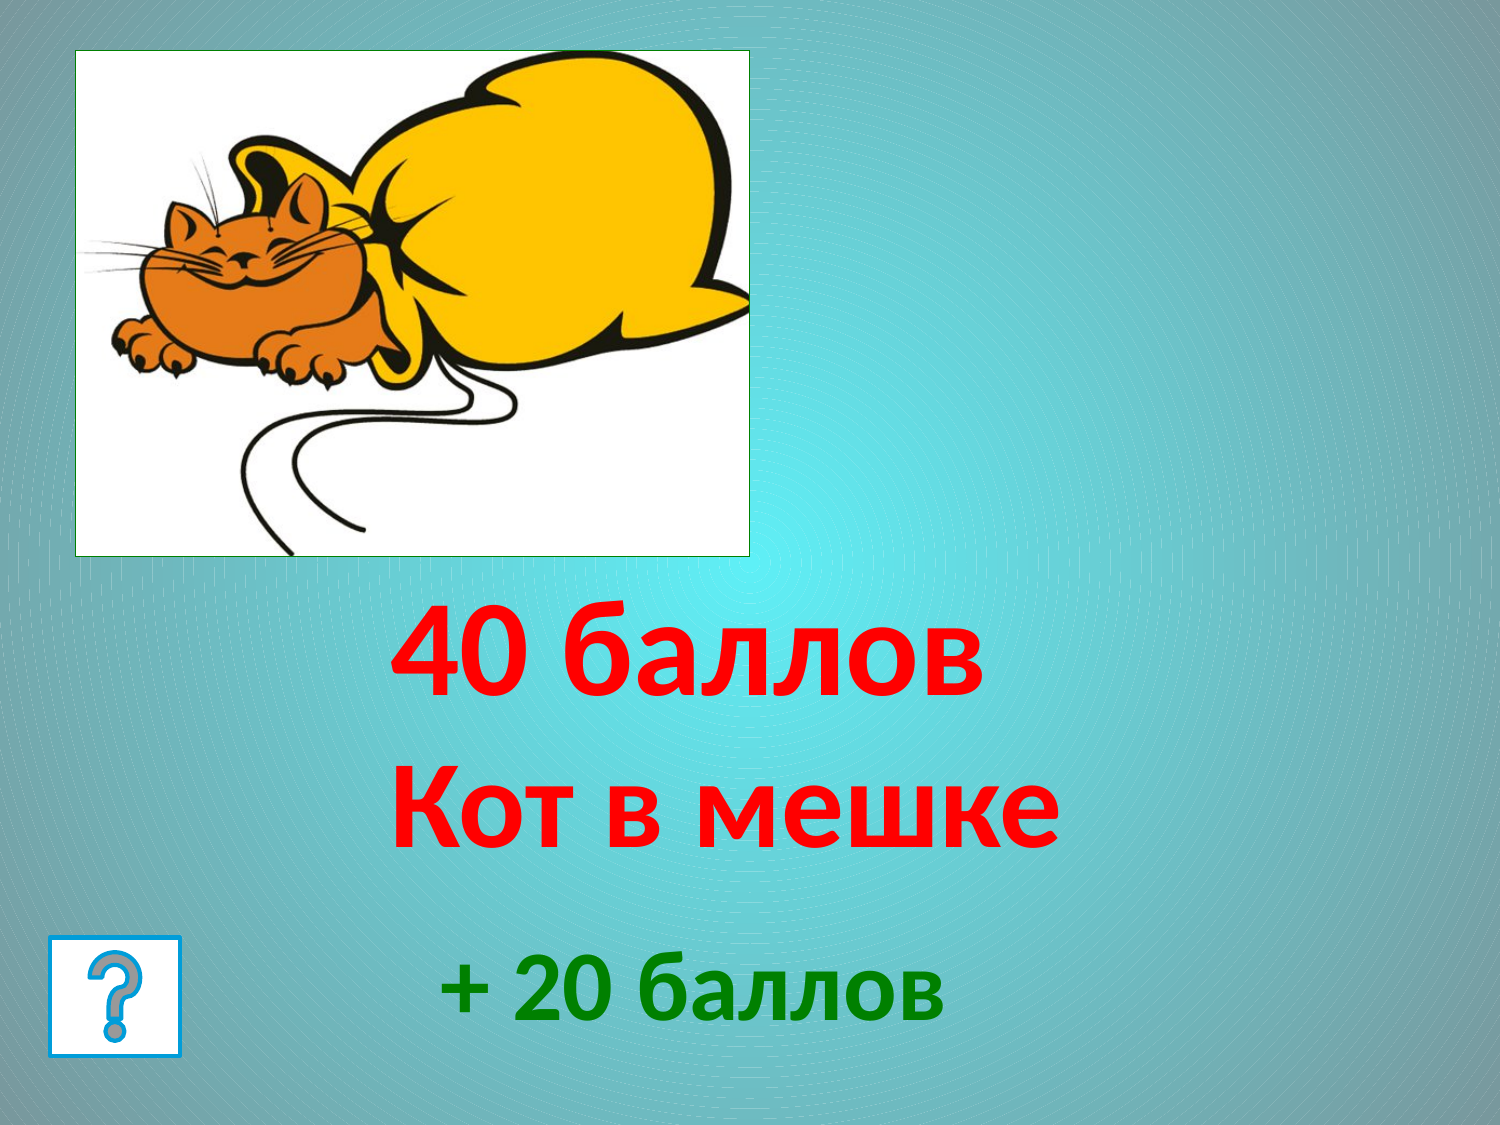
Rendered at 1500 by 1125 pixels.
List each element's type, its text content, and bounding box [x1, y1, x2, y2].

title 40 баллов Кот в мешке [375, 787, 1275, 881]
picture [74, 49, 751, 557]
list + 20 баллов [425, 912, 1325, 1045]
text_box [48, 935, 182, 1058]
